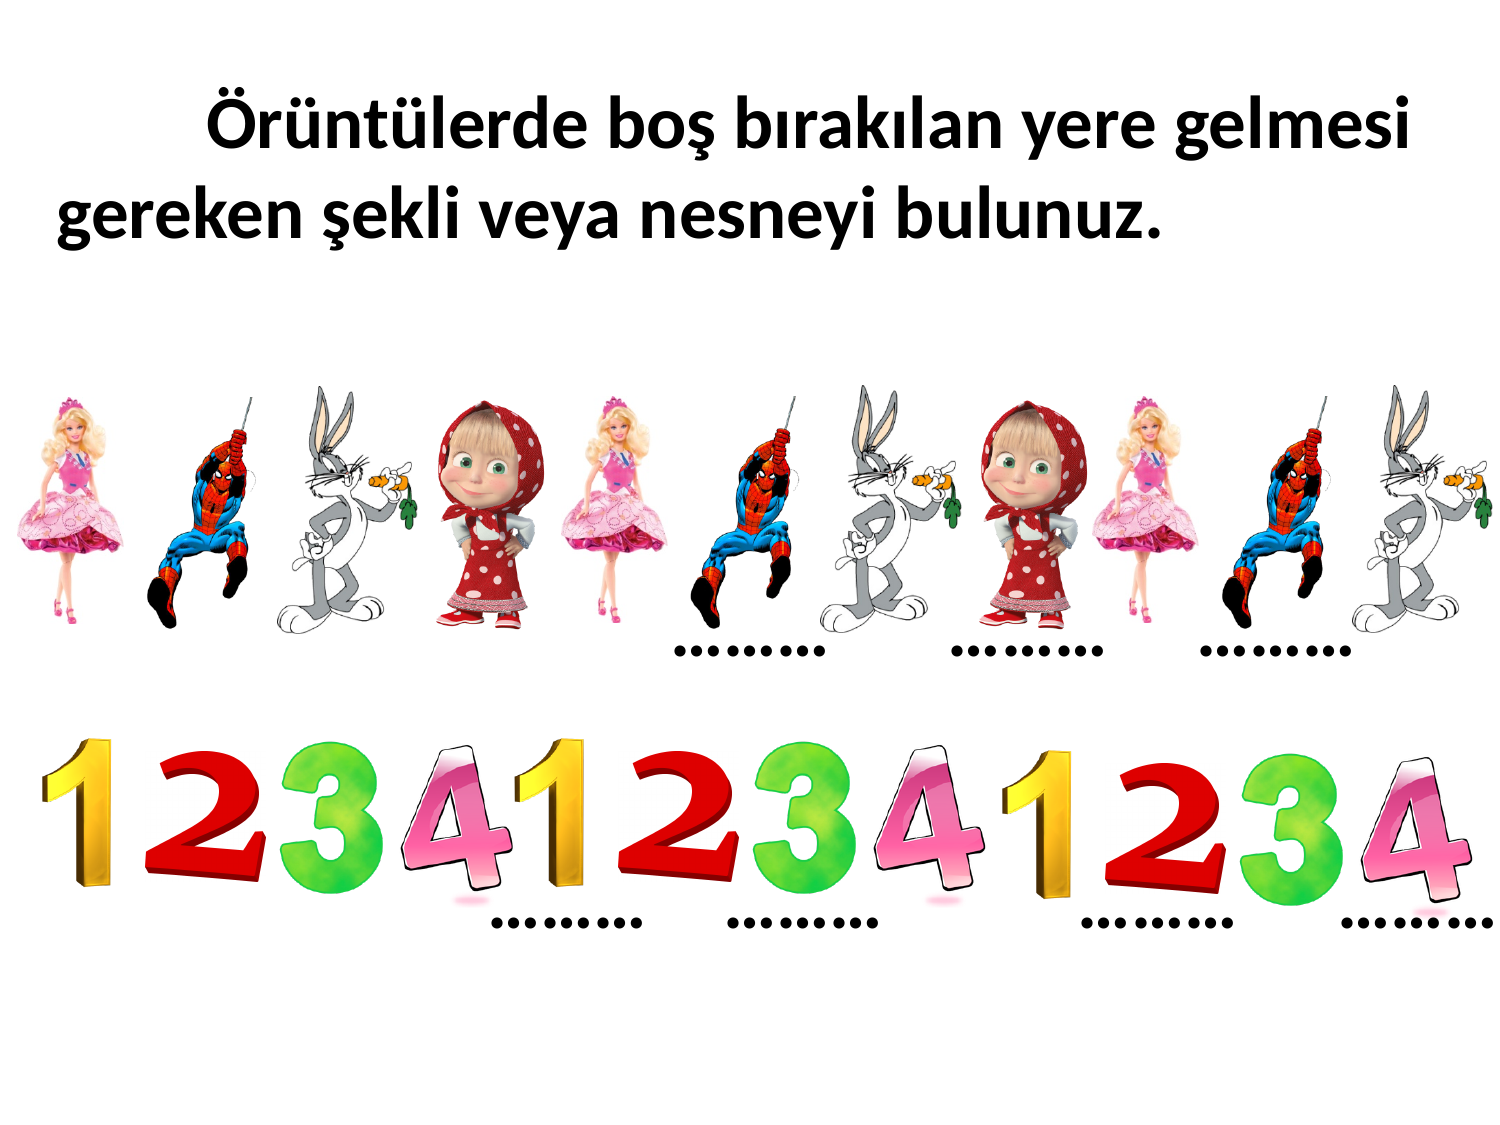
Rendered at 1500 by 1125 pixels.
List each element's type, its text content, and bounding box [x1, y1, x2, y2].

picture [17, 385, 1493, 634]
picture [1237, 751, 1500, 920]
text_box ……… [932, 631, 1152, 680]
text_box ……… [472, 845, 691, 951]
picture [277, 715, 597, 914]
text_box ……… [708, 886, 928, 951]
picture [1105, 762, 1226, 894]
picture [618, 751, 739, 882]
picture [749, 727, 1085, 926]
picture [145, 751, 266, 882]
text_box ……… [1322, 916, 1500, 951]
text_box ……… [1062, 845, 1282, 951]
text_box ……… [655, 631, 875, 680]
picture [29, 715, 125, 914]
text_box ……… [1180, 631, 1400, 680]
text_box Örüntülerde boş bırakılan yere gelmesi gereken şekli veya nesneyi bulunuz. [41, 66, 1471, 262]
